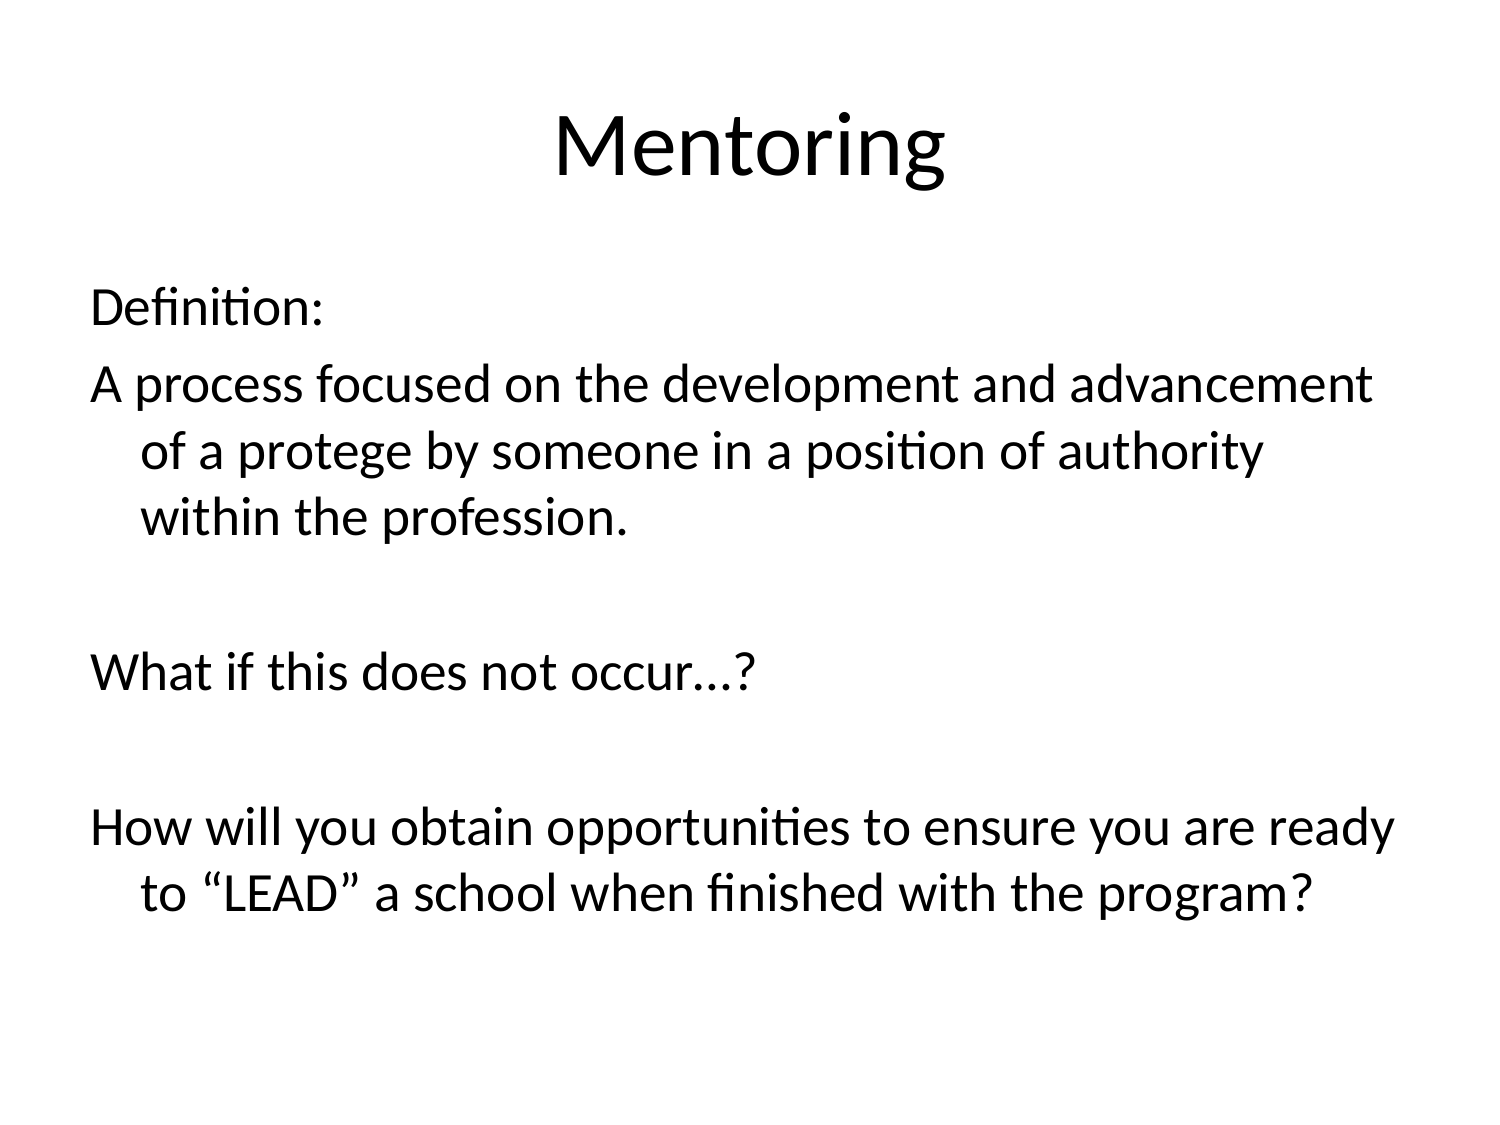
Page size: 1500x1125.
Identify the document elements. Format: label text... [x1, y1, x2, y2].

title Mentoring [75, 45, 1425, 233]
list Definition: A process focused on the development and advancement of a protege by someone in a position of authority within the profession. What if this does not occur…? How will you obtain opportunities to ensure you are ready to “LEAD” a school when finished with the program? [75, 262, 1425, 1005]
